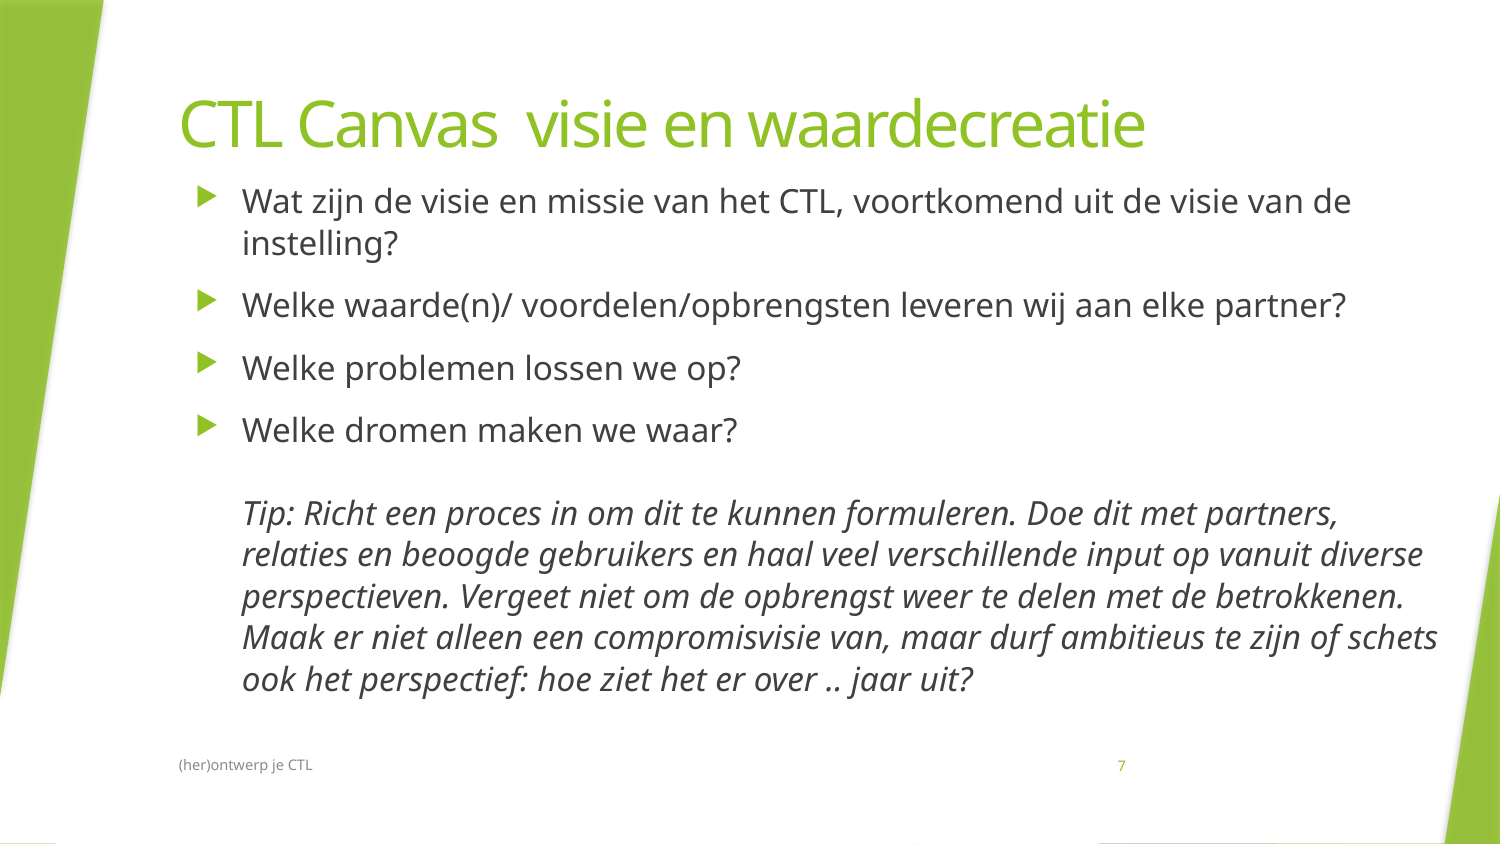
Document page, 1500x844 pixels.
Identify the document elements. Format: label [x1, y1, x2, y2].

text_box [0, 0, 1500, 844]
